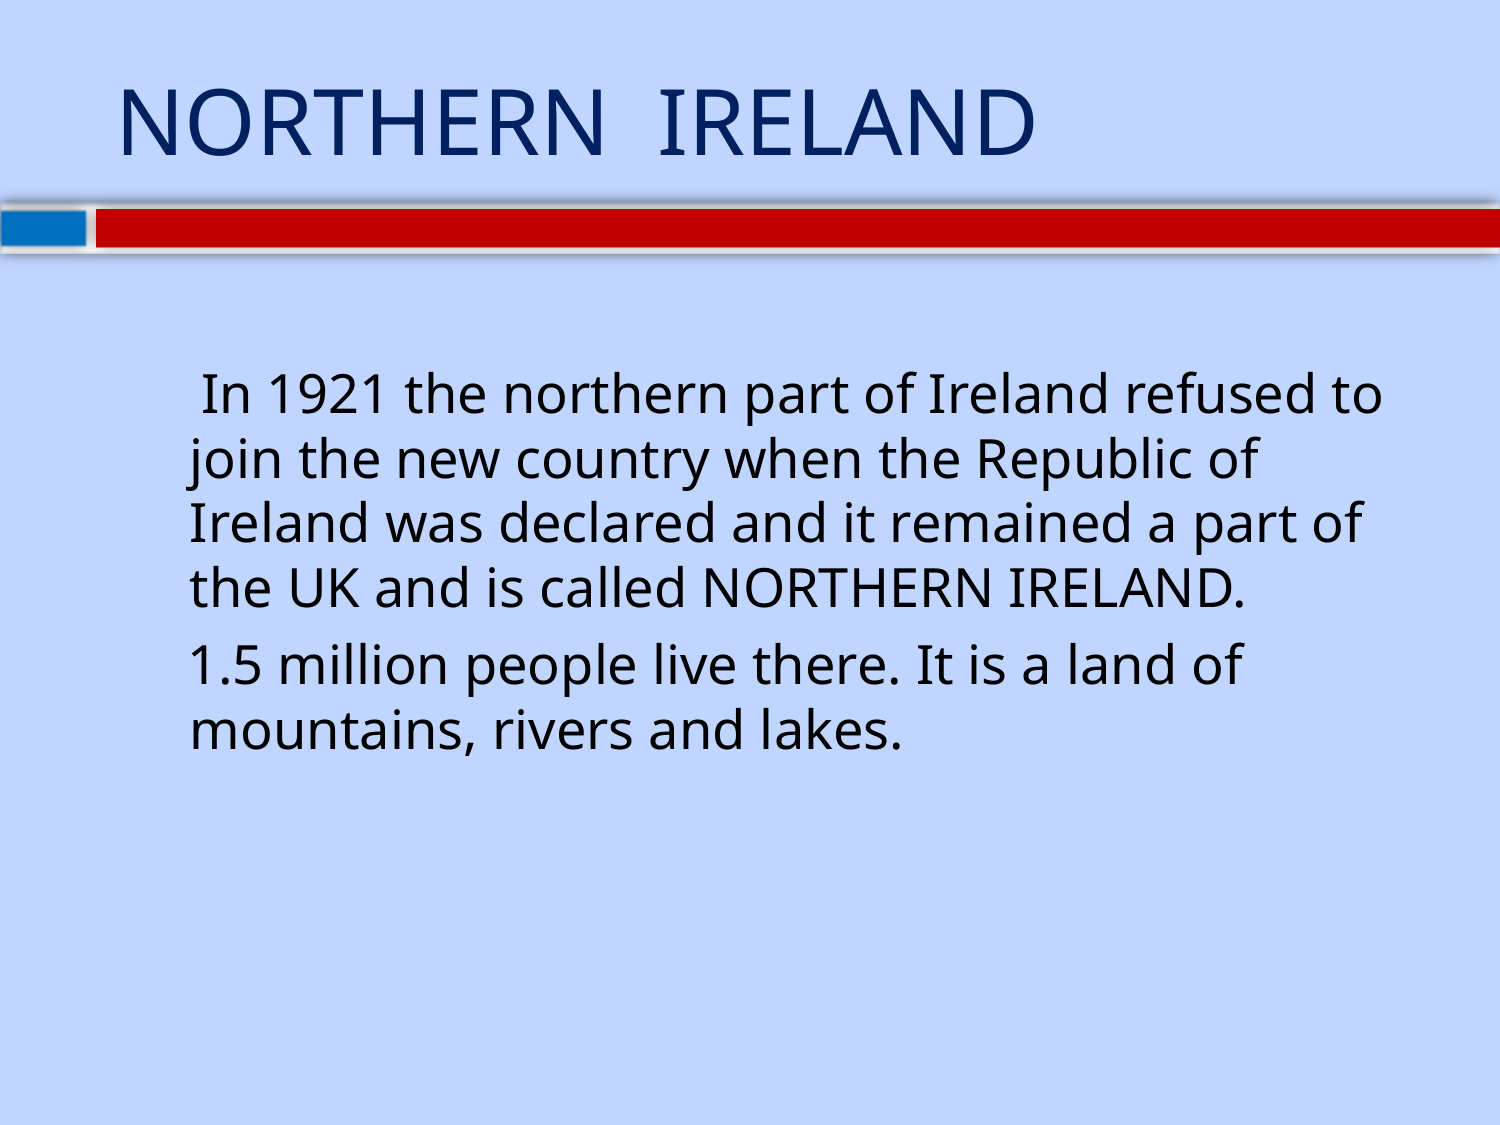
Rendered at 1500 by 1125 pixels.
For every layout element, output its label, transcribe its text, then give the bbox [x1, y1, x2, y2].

list In 1921 the northern part of Ireland refused to join the new country when the Republic of Ireland was declared and it remained a part of the UK and is called NORTHERN IRELAND. 1.5 million people live there. It is a land of mountains, rivers and lakes. [70, 351, 1408, 1089]
title NORTHERN IRELAND [100, 37, 1438, 200]
